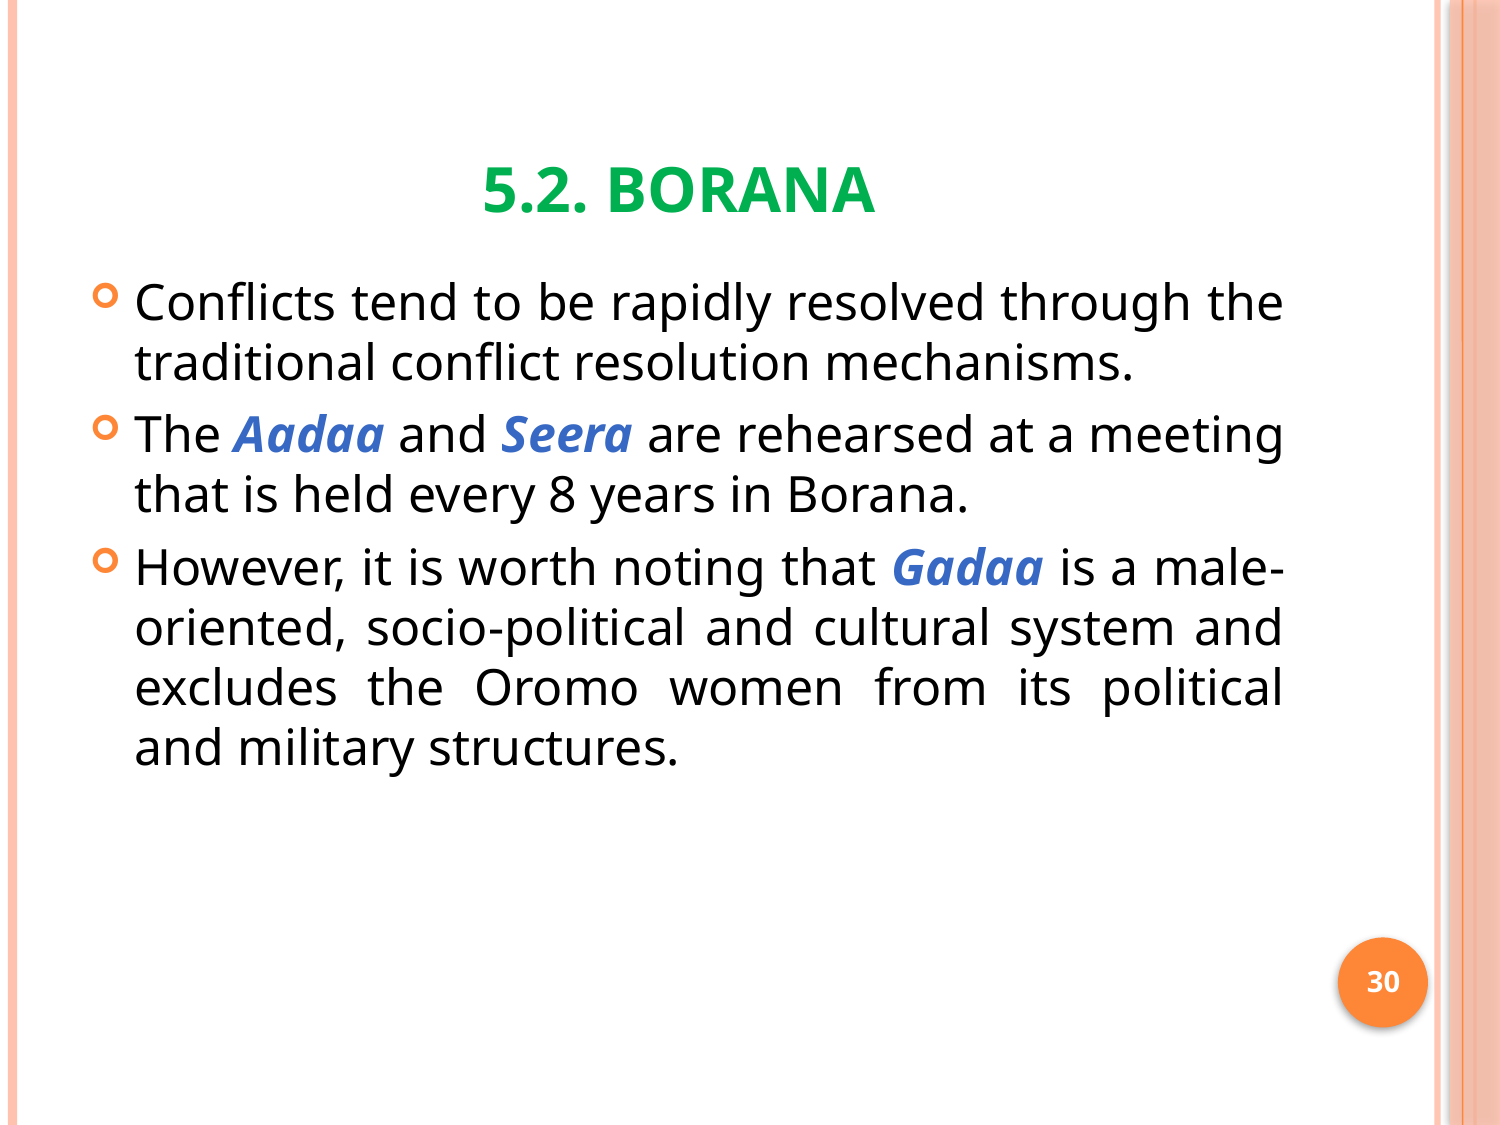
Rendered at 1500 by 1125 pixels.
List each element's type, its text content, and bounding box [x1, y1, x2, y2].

title 5.2. Borana [75, 45, 1300, 233]
slide_number 30 [1333, 940, 1434, 1027]
list Conflicts tend to be rapidly resolved through the traditional conflict resolution mechanisms. The Aadaa and Seera are rehearsed at a meeting that is held every 8 years in Borana. However, it is worth noting that Gadaa is a male-oriented, socio-political and cultural system and excludes the Oromo women from its political and military structures. [75, 262, 1300, 1062]
